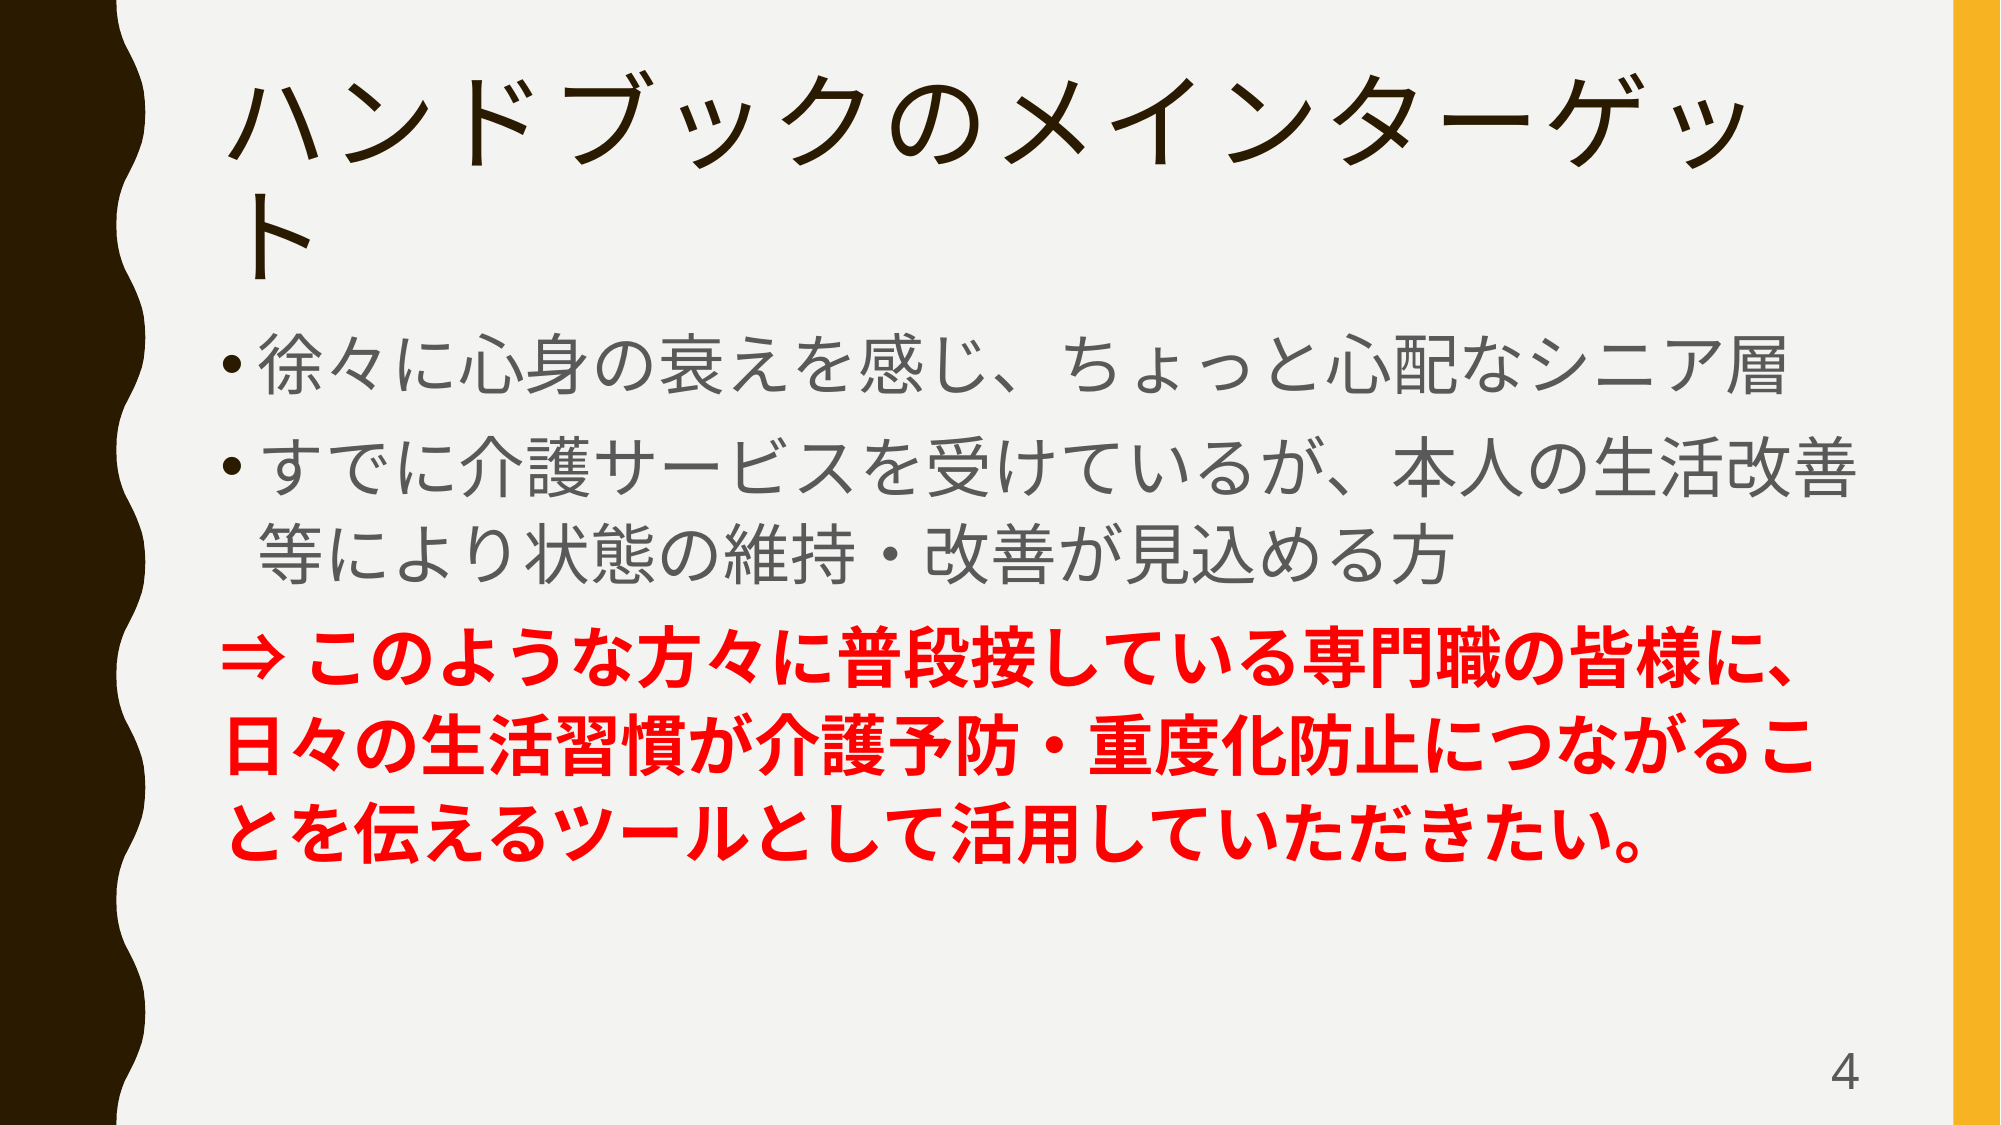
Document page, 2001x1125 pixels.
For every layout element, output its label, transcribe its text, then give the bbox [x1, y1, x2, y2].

slide_number 4 [1412, 1045, 1875, 1103]
list 徐々に心身の衰えを感じ、ちょっと心配なシニア層 すでに介護サービスを受けているが、本人の生活改善等により状態の維持・改善が見込める方 ⇒このような方々に普段接している専門職の皆様に、日々の生活習慣が介護予防・重度化防止につながることを伝えるツールとして活用していただきたい。 [205, 307, 1875, 1046]
title ハンドブックのメインターゲット [205, 62, 1875, 307]
